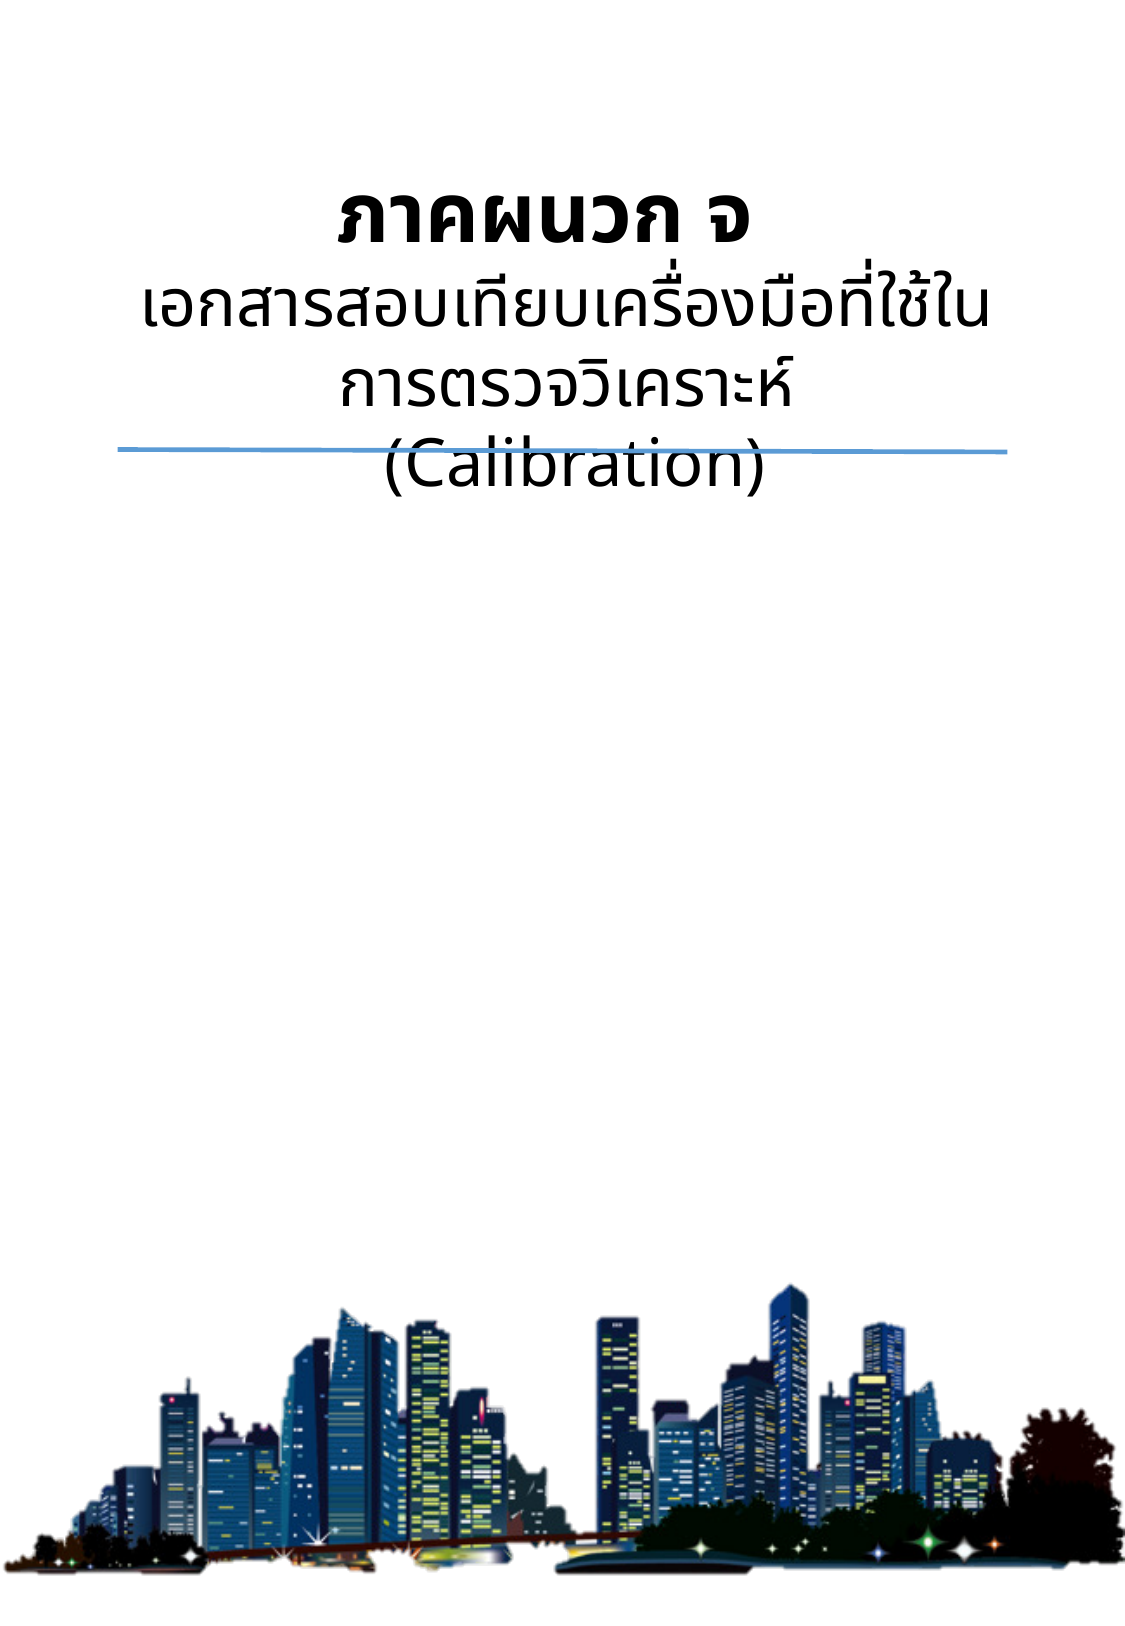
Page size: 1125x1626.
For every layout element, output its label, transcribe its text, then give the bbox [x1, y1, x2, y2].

text_box ภาคผนวก จ เอกสารสอบเทียบเครื่องมือที่ใช้ในการตรวจวิเคราะห์ (Calibration) [76, 152, 1057, 587]
picture [0, 1148, 1125, 1623]
